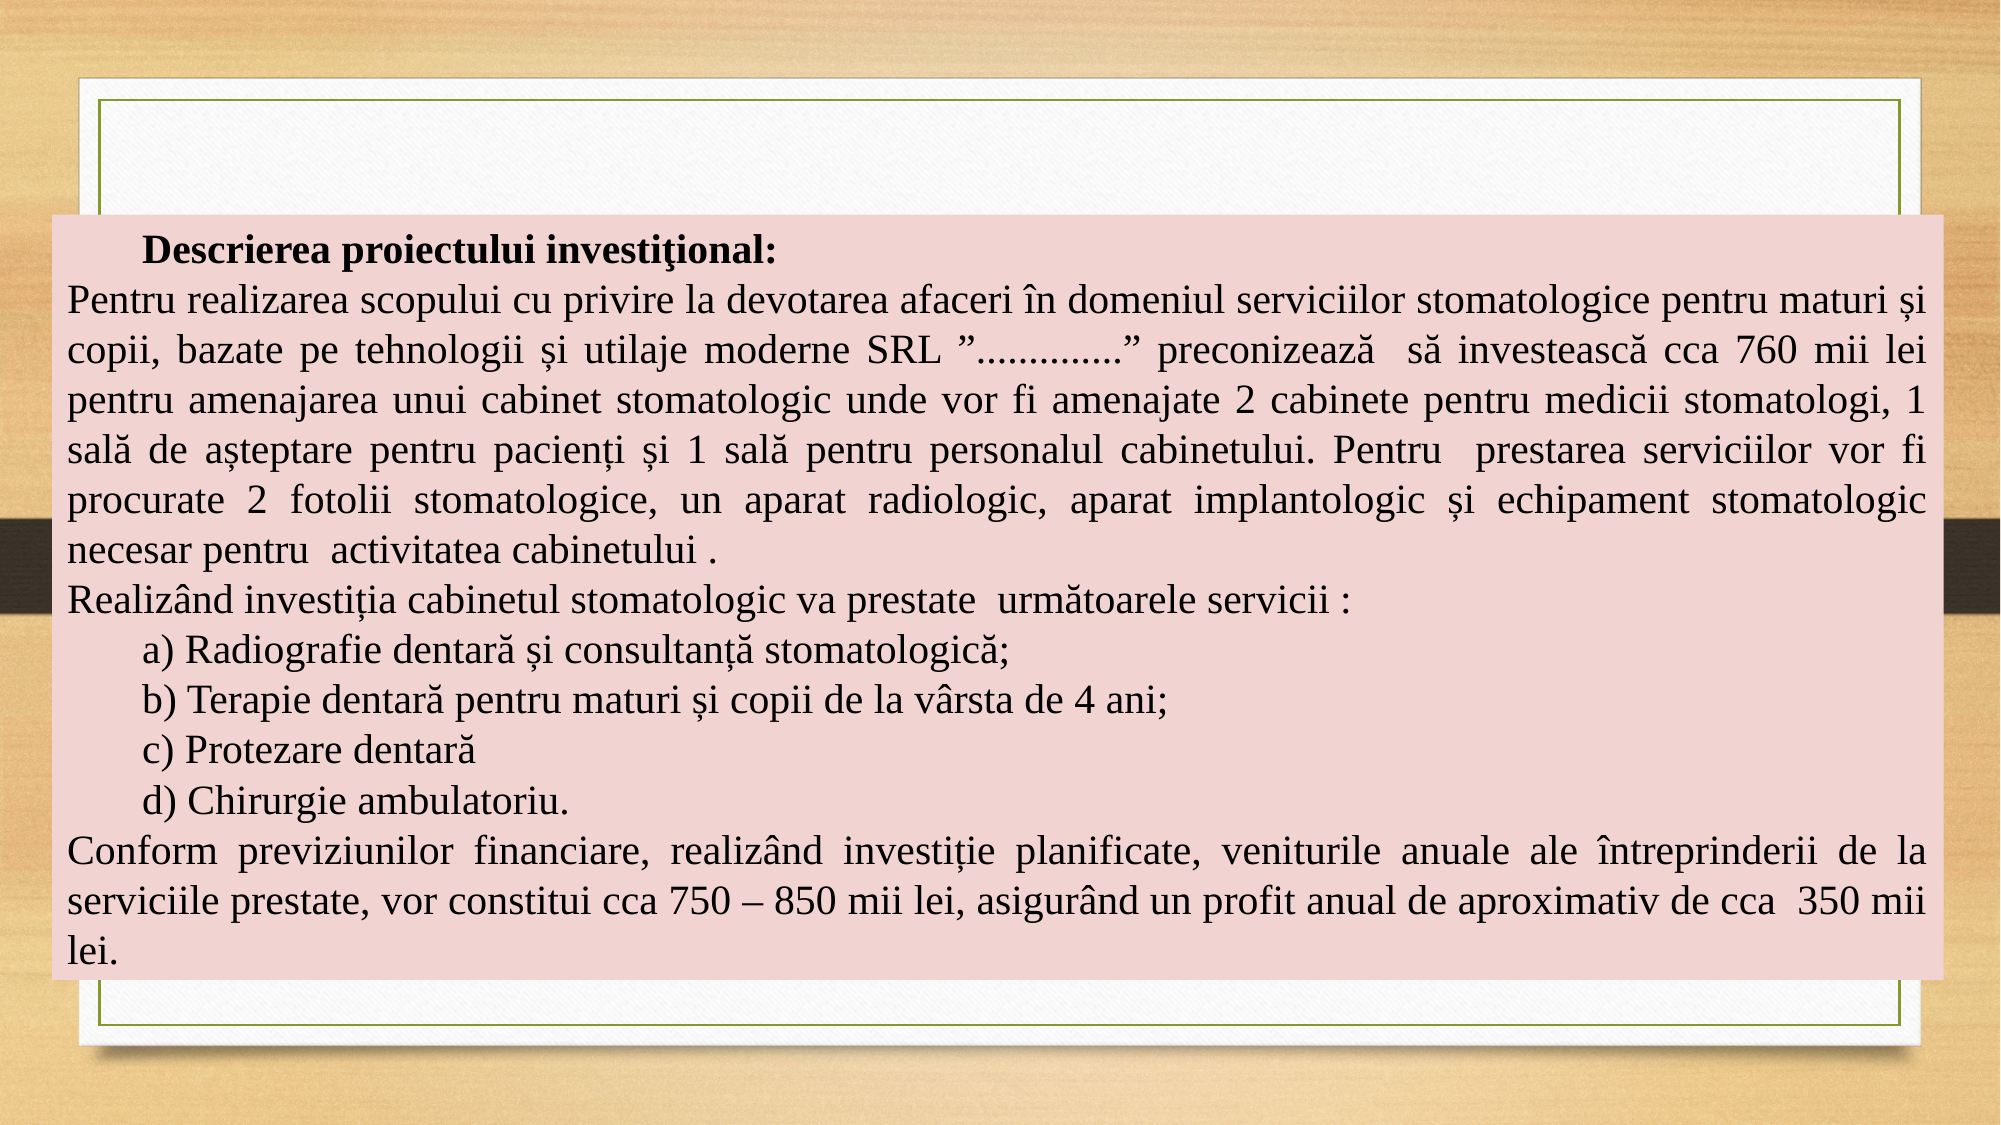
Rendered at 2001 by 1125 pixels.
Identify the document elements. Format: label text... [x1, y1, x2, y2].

picture [0, 0, 2001, 1125]
text_box Descrierea proiectului investiţional: Pentru realizarea scopului cu privire la devotarea afaceri în domeniul serviciilor stomatologice pentru maturi și copii, bazate pe tehnologii și utilaje moderne SRL ”..............” preconizează să investească cca 760 mii lei pentru amenajarea unui cabinet stomatologic unde vor fi amenajate 2 cabinete pentru medicii stomatologi, 1 sală de așteptare pentru pacienți și 1 sală pentru personalul cabinetului. Pentru prestarea serviciilor vor fi procurate 2 fotolii stomatologice, un aparat radiologic, aparat implantologic și echipament stomatologic necesar pentru activitatea cabinetului . Realizând investiția cabinetul stomatologic va prestate următoarele servicii : a) Radiografie dentară și consultanță stomatologică; b) Terapie dentară pentru maturi și copii de la vârsta de 4 ani; c) Protezare dentară d) Chirurgie ambulatoriu. Conform previziunilor financiare, realizând investiție planificate, veniturile anuale ale întreprinderii de la serviciile prestate, vor constitui cca 750 – 850 mii lei, asigurând un profit anual de aproximativ de cca 350 mii lei. [52, 214, 1944, 980]
